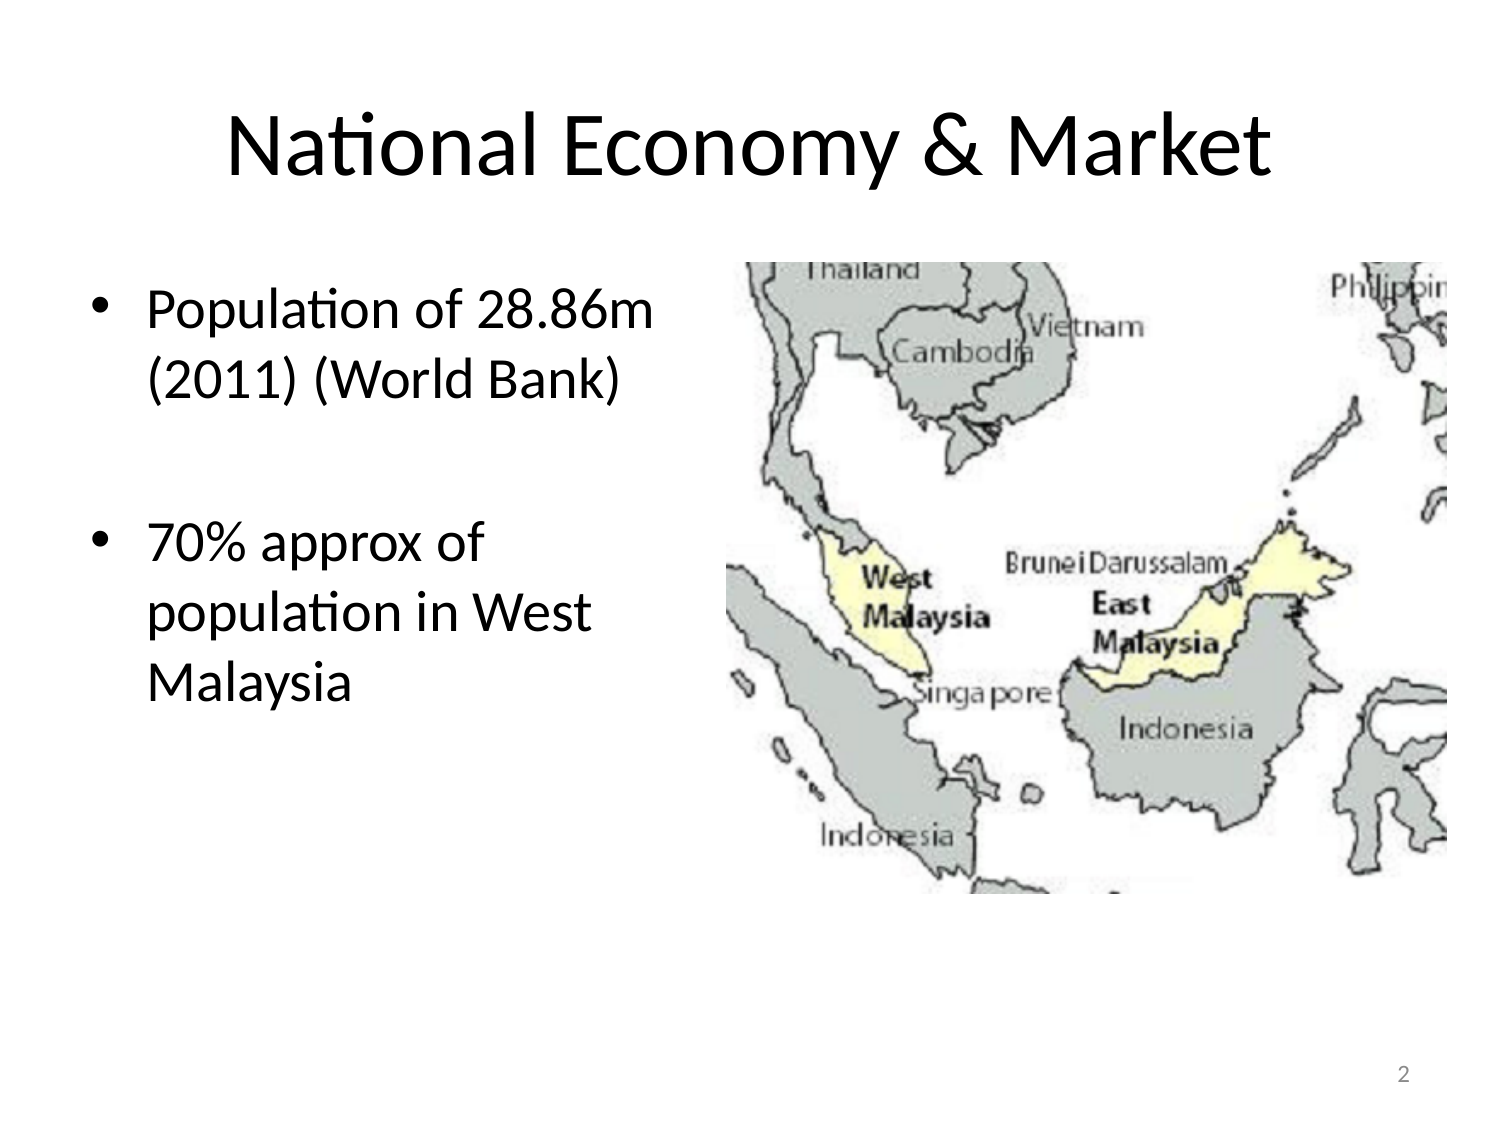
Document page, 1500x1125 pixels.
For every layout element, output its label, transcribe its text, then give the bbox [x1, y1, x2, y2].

list Population of 28.86m (2011) (World Bank) 70% approx of population in West Malaysia [75, 262, 738, 1005]
slide_number 2 [1074, 1042, 1425, 1103]
title National Economy & Market [75, 45, 1425, 233]
picture [726, 262, 1447, 895]
